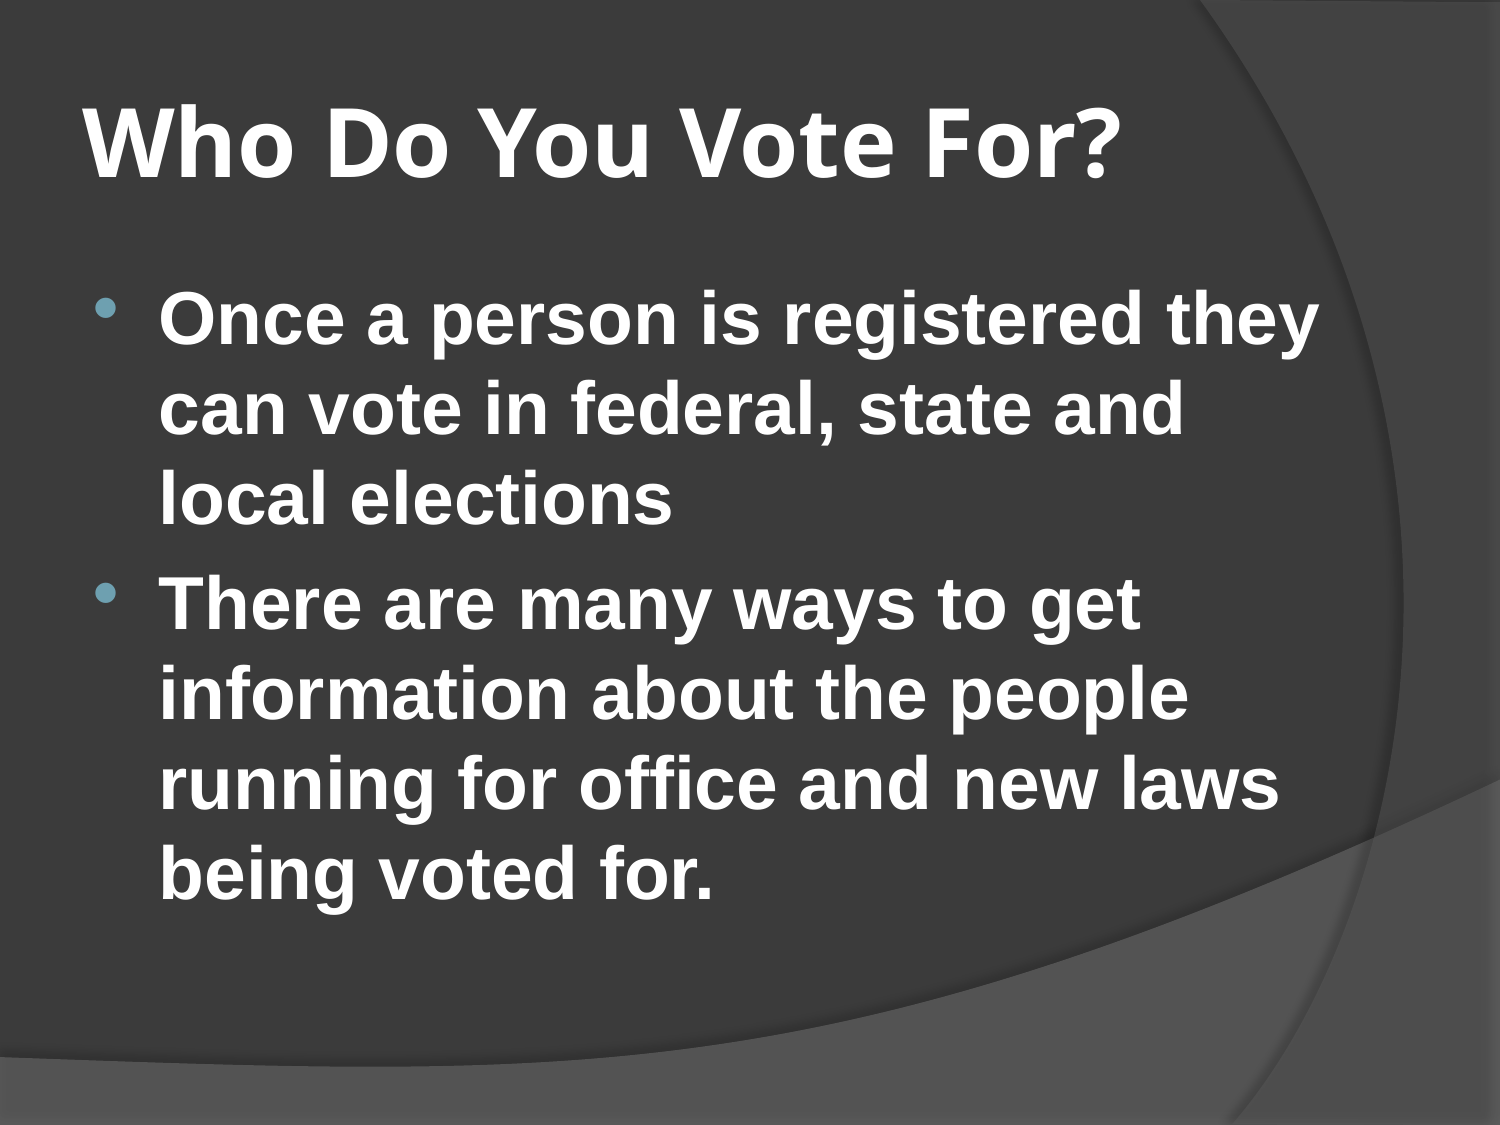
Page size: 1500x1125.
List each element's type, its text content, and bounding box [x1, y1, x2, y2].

title Who Do You Vote For? [75, 45, 1300, 233]
list Once a person is registered they can vote in federal, state and local elections There are many ways to get information about the people running for office and new laws being voted for. [75, 262, 1338, 1038]
